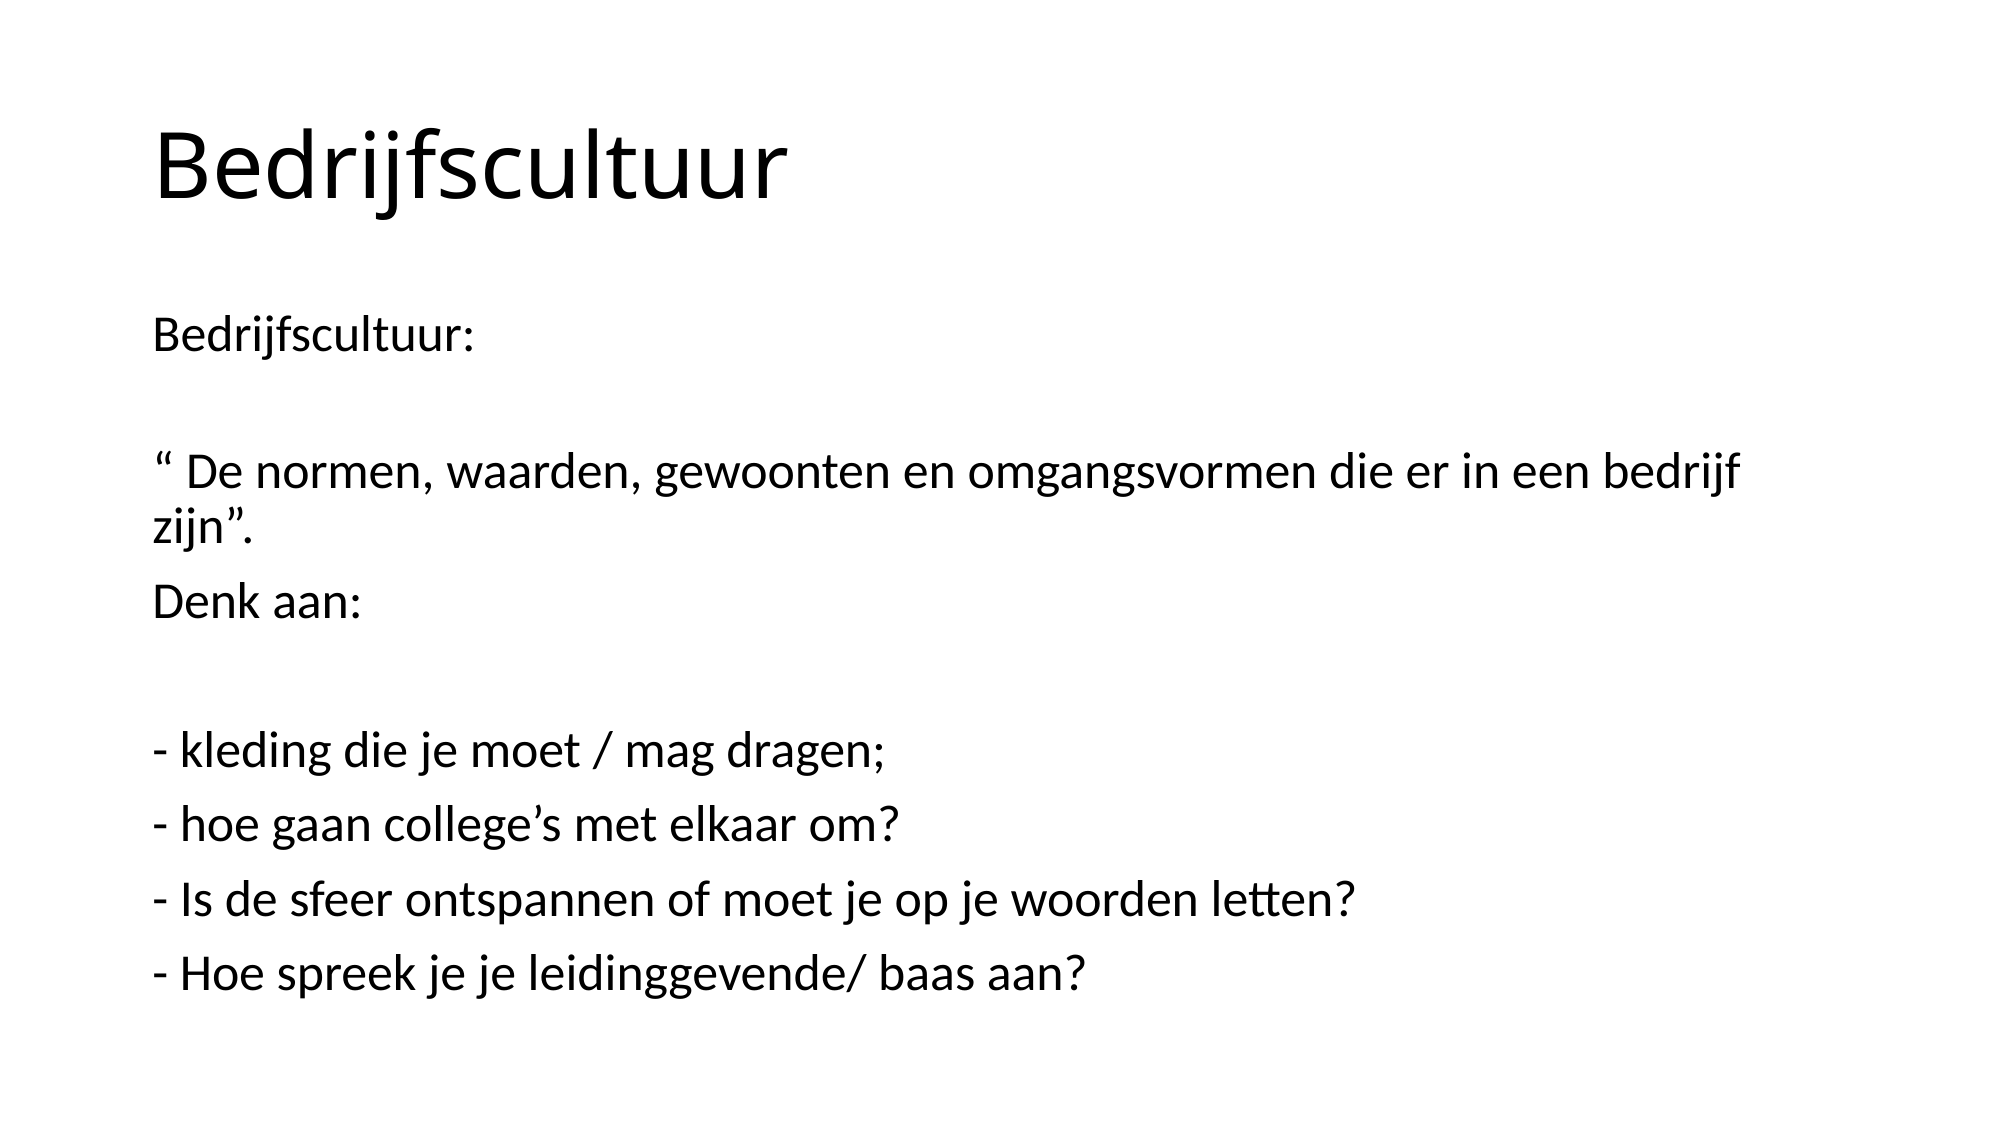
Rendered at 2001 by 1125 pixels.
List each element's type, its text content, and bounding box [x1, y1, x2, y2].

title Bedrijfscultuur [137, 59, 1863, 278]
list Bedrijfscultuur: “ De normen, waarden, gewoonten en omgangsvormen die er in een bedrijf zijn”. Denk aan: - kleding die je moet / mag dragen; - hoe gaan college’s met elkaar om? - Is de sfeer ontspannen of moet je op je woorden letten? - Hoe spreek je je leidinggevende/ baas aan? [137, 299, 1863, 1014]
